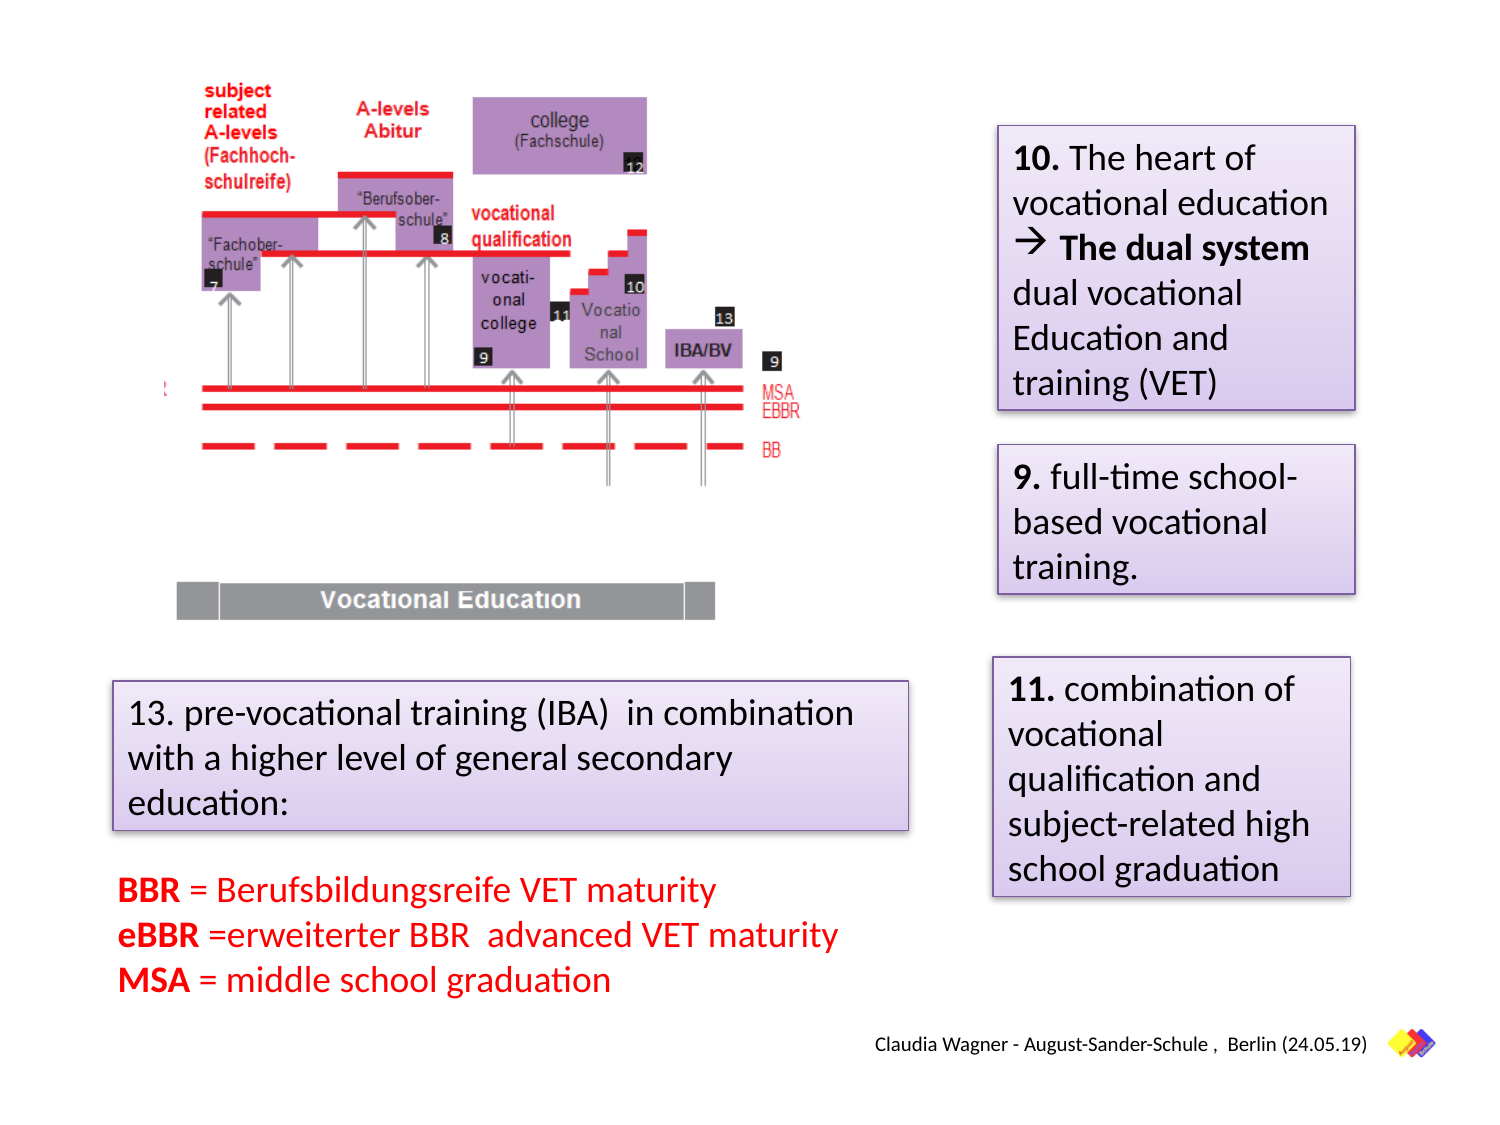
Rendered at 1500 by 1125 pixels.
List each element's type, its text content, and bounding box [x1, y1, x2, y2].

text_box 10. The heart of vocational education The dual system dual vocational Education and training (VET) [997, 125, 1356, 411]
text_box 11. combination of vocational qualification and subject-related high school graduation [992, 656, 1351, 897]
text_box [855, 1022, 1436, 1064]
picture [164, 66, 822, 639]
text_box BBR = Berufsbildungsreife VET maturity eBBR =erweiterter BBR advanced VET maturity MSA = middle school graduation [102, 857, 855, 1008]
text_box 13. pre-vocational training (IBA) in combination with a higher level of general secondary education: [112, 680, 909, 831]
text_box 9. full-time school-based vocational training. [997, 444, 1356, 595]
